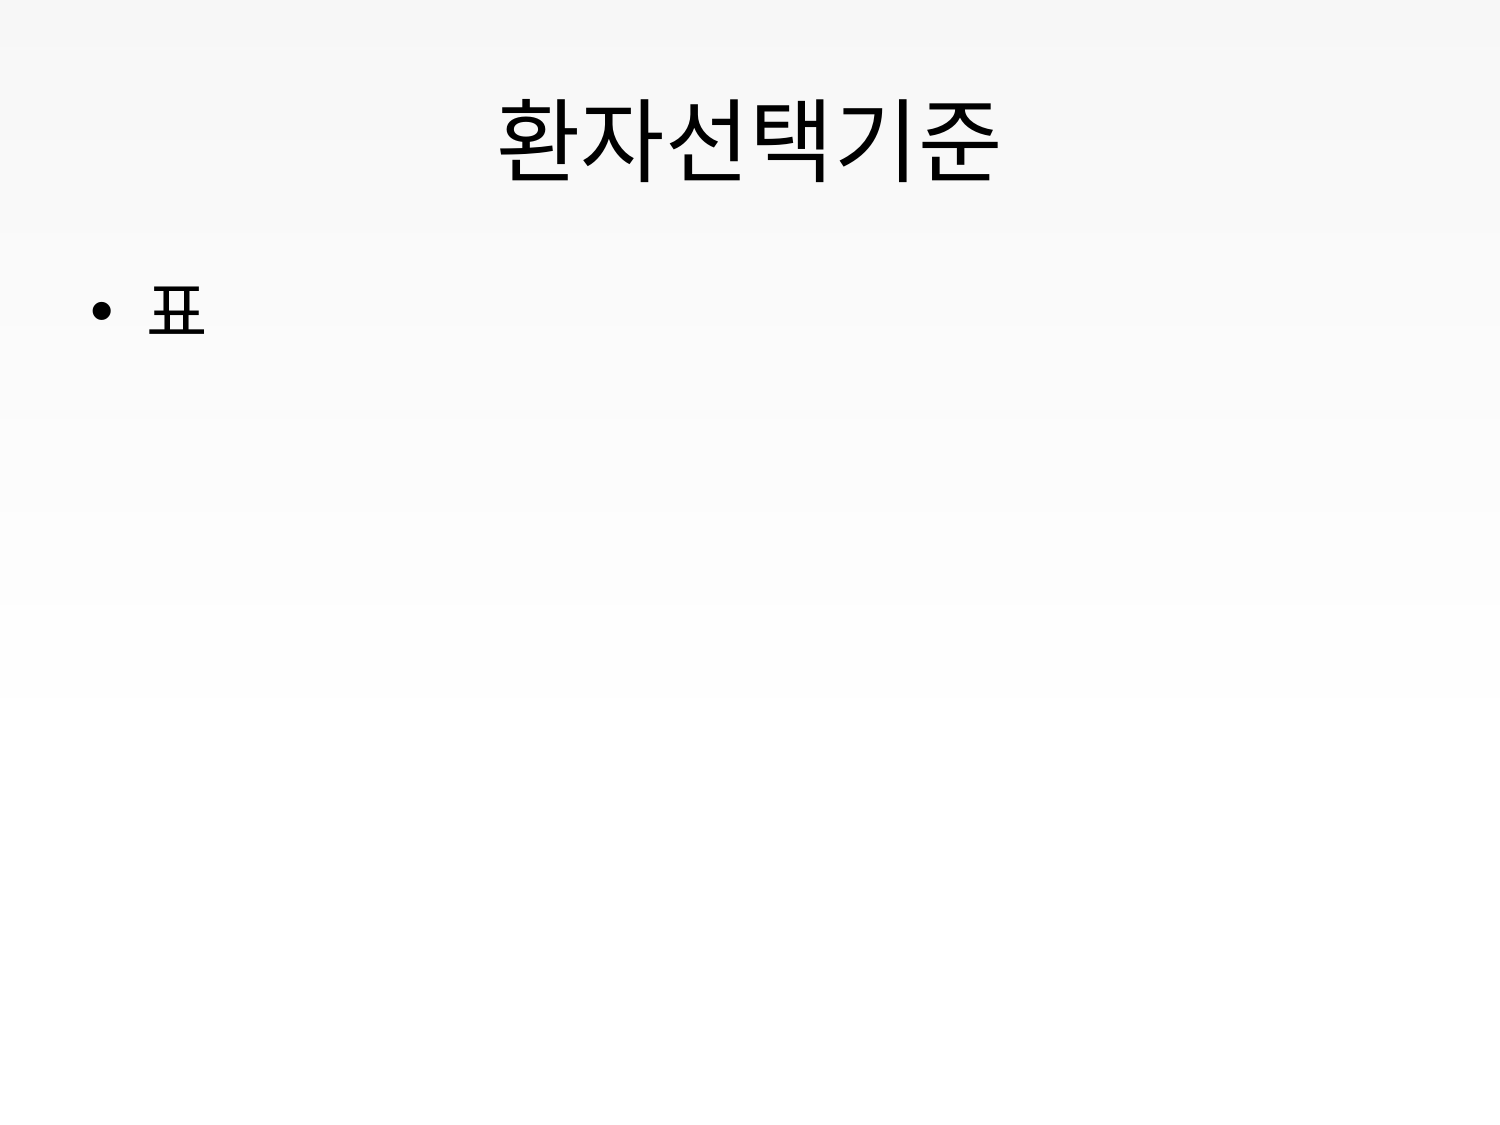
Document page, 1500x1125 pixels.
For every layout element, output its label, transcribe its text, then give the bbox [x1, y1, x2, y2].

title 환자선택기준 [75, 45, 1425, 233]
list 표 [75, 262, 1425, 1005]
